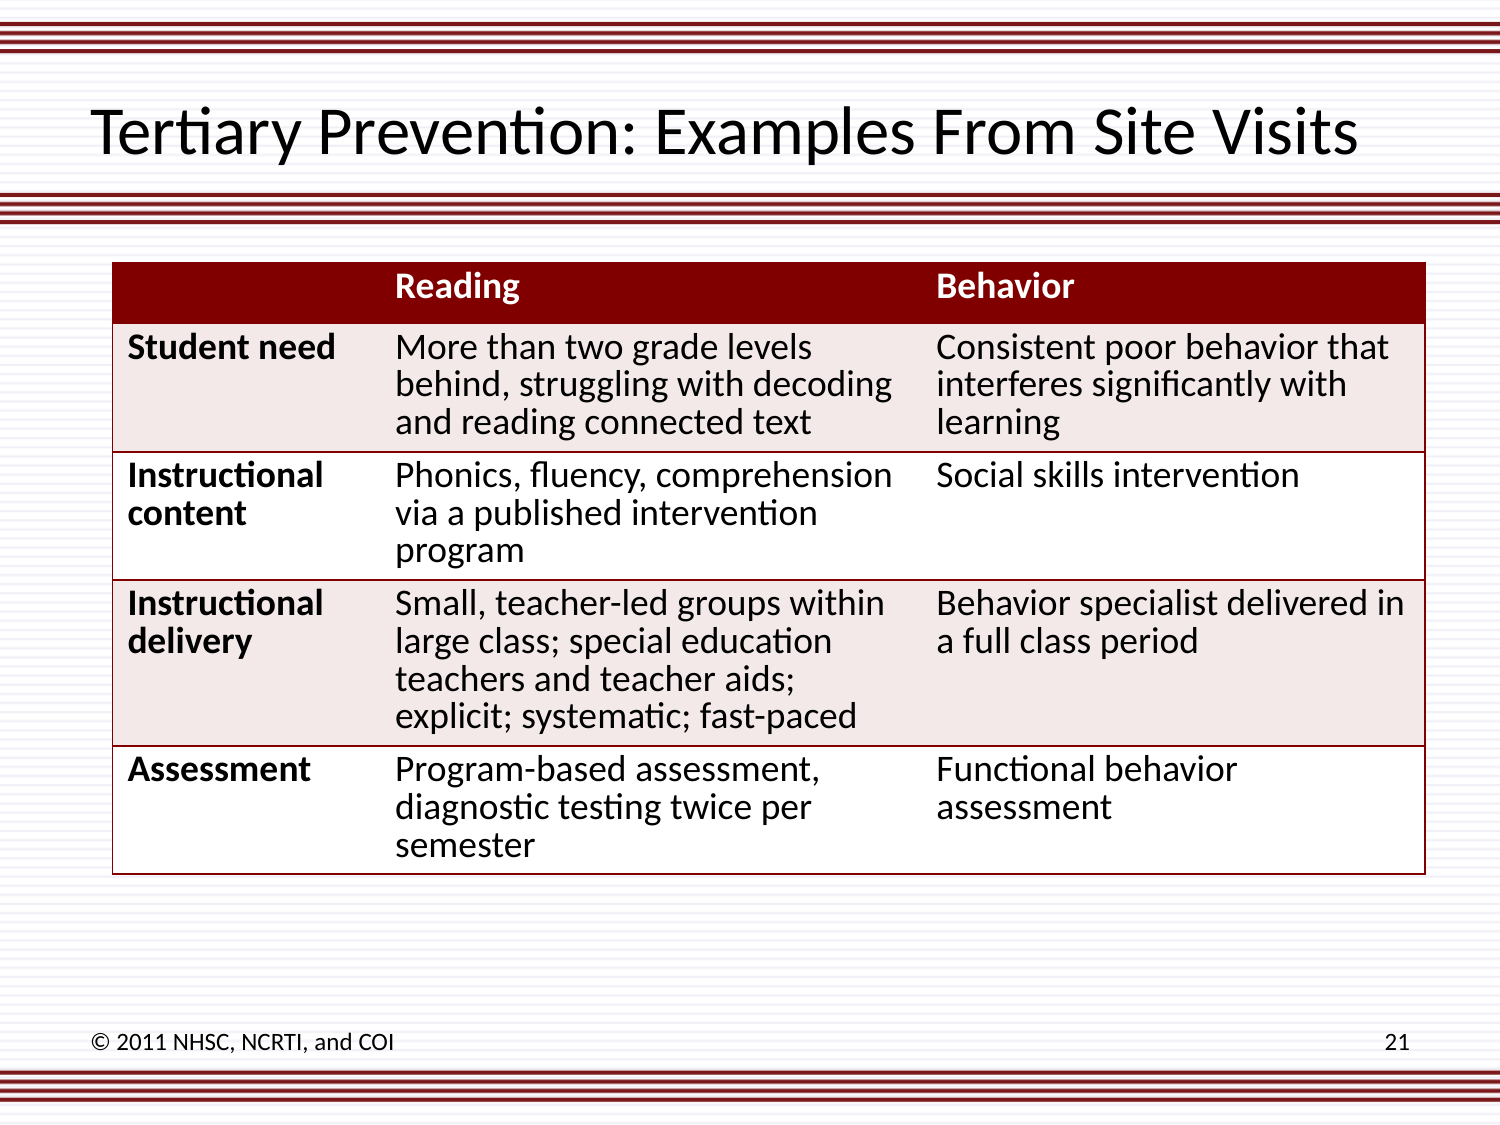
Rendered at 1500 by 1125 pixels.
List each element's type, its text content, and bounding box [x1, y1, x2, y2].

table_header [113, 263, 380, 322]
table_cell Consistent poor behavior that interferes significantly with learning [922, 324, 1424, 451]
picture [0, 0, 1500, 1125]
footer © 2011 NHSC, NCRTI, and COI [75, 1010, 550, 1071]
table_header Behavior [922, 263, 1424, 322]
table_cell Functional behavior assessment [922, 747, 1424, 873]
table_cell More than two grade levels behind, struggling with decoding and reading connected text [380, 324, 922, 451]
title Tertiary Prevention: Examples From Site Visits [74, 44, 1426, 209]
table_cell Instructional content [113, 453, 380, 579]
table_cell Social skills intervention [922, 453, 1424, 579]
slide_number 21 [1074, 1010, 1425, 1071]
table_cell Student need [113, 324, 380, 451]
table_cell Small, teacher-led groups within large class; special education teachers and teacher aids; explicit; systematic; fast-paced [380, 581, 922, 745]
table_cell Instructional delivery [113, 581, 380, 745]
table_cell Phonics, fluency, comprehension via a published intervention program [380, 453, 922, 579]
table_header Reading [380, 263, 922, 322]
table_cell Program-based assessment, diagnostic testing twice per semester [380, 747, 922, 873]
table_cell Behavior specialist delivered in a full class period [922, 581, 1424, 745]
table_cell Assessment [113, 747, 380, 873]
